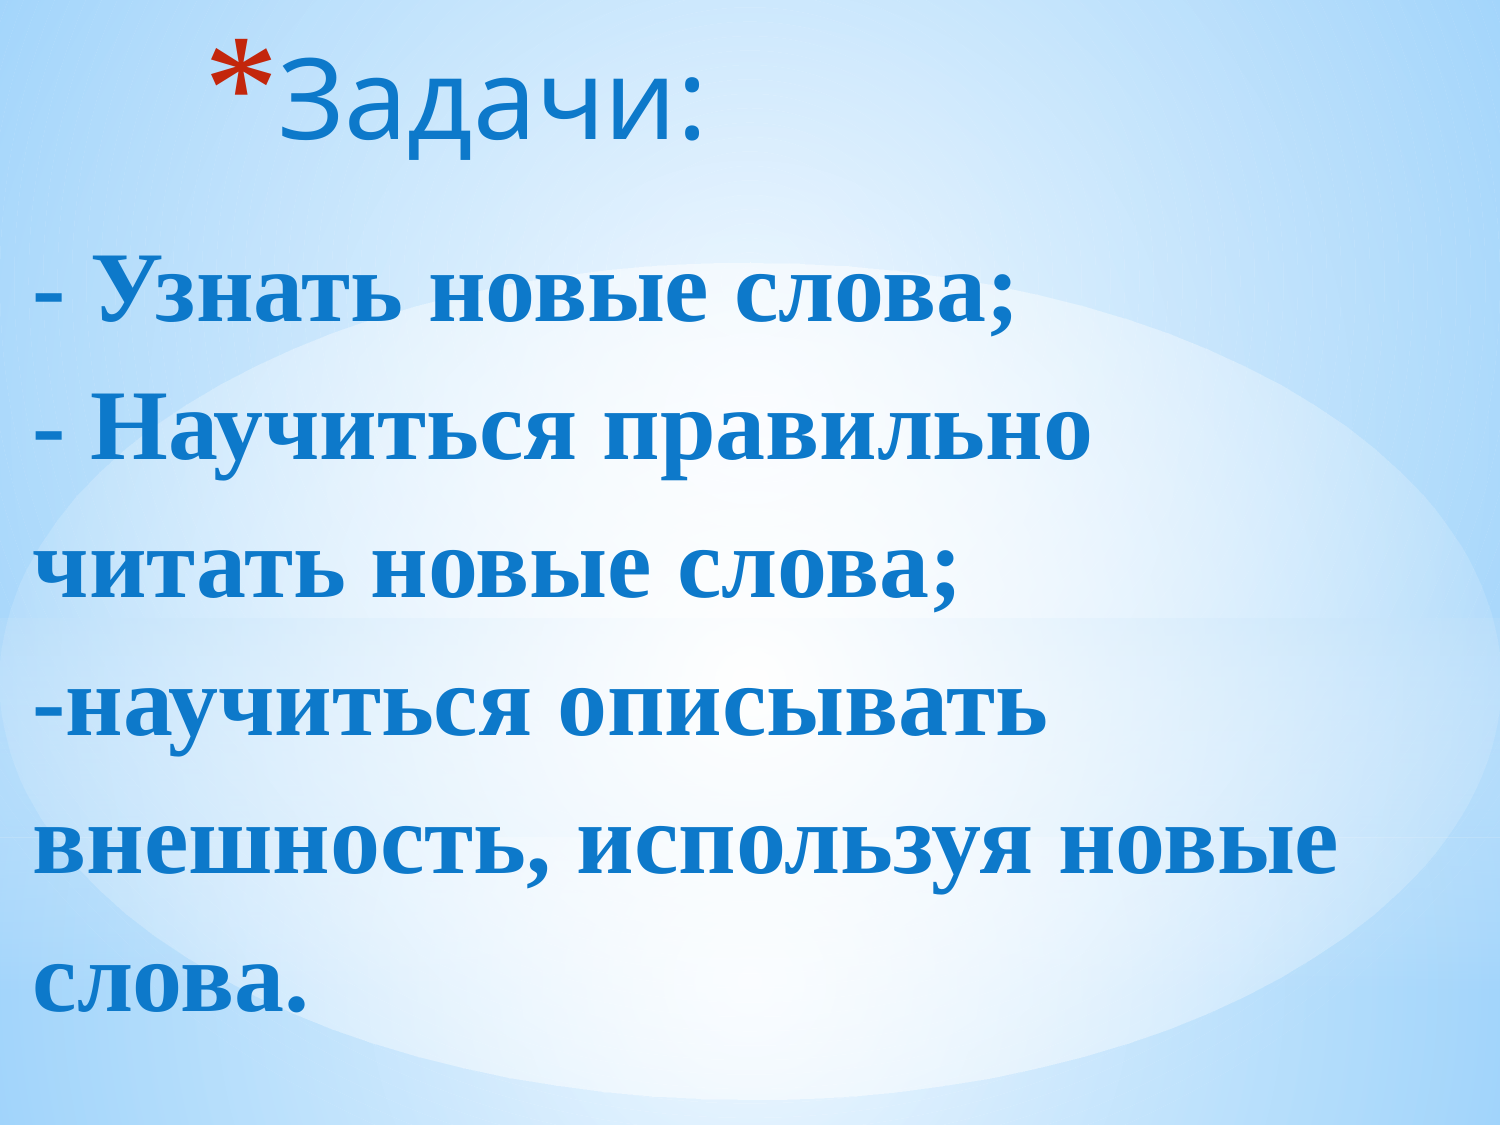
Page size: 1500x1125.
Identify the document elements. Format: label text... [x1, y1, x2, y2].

title - Узнать новые слова; - Научиться правильно читать новые слова; -научиться описывать внешность, используя новые слова. [17, 196, 1412, 1083]
list Задачи: [183, 19, 1233, 214]
